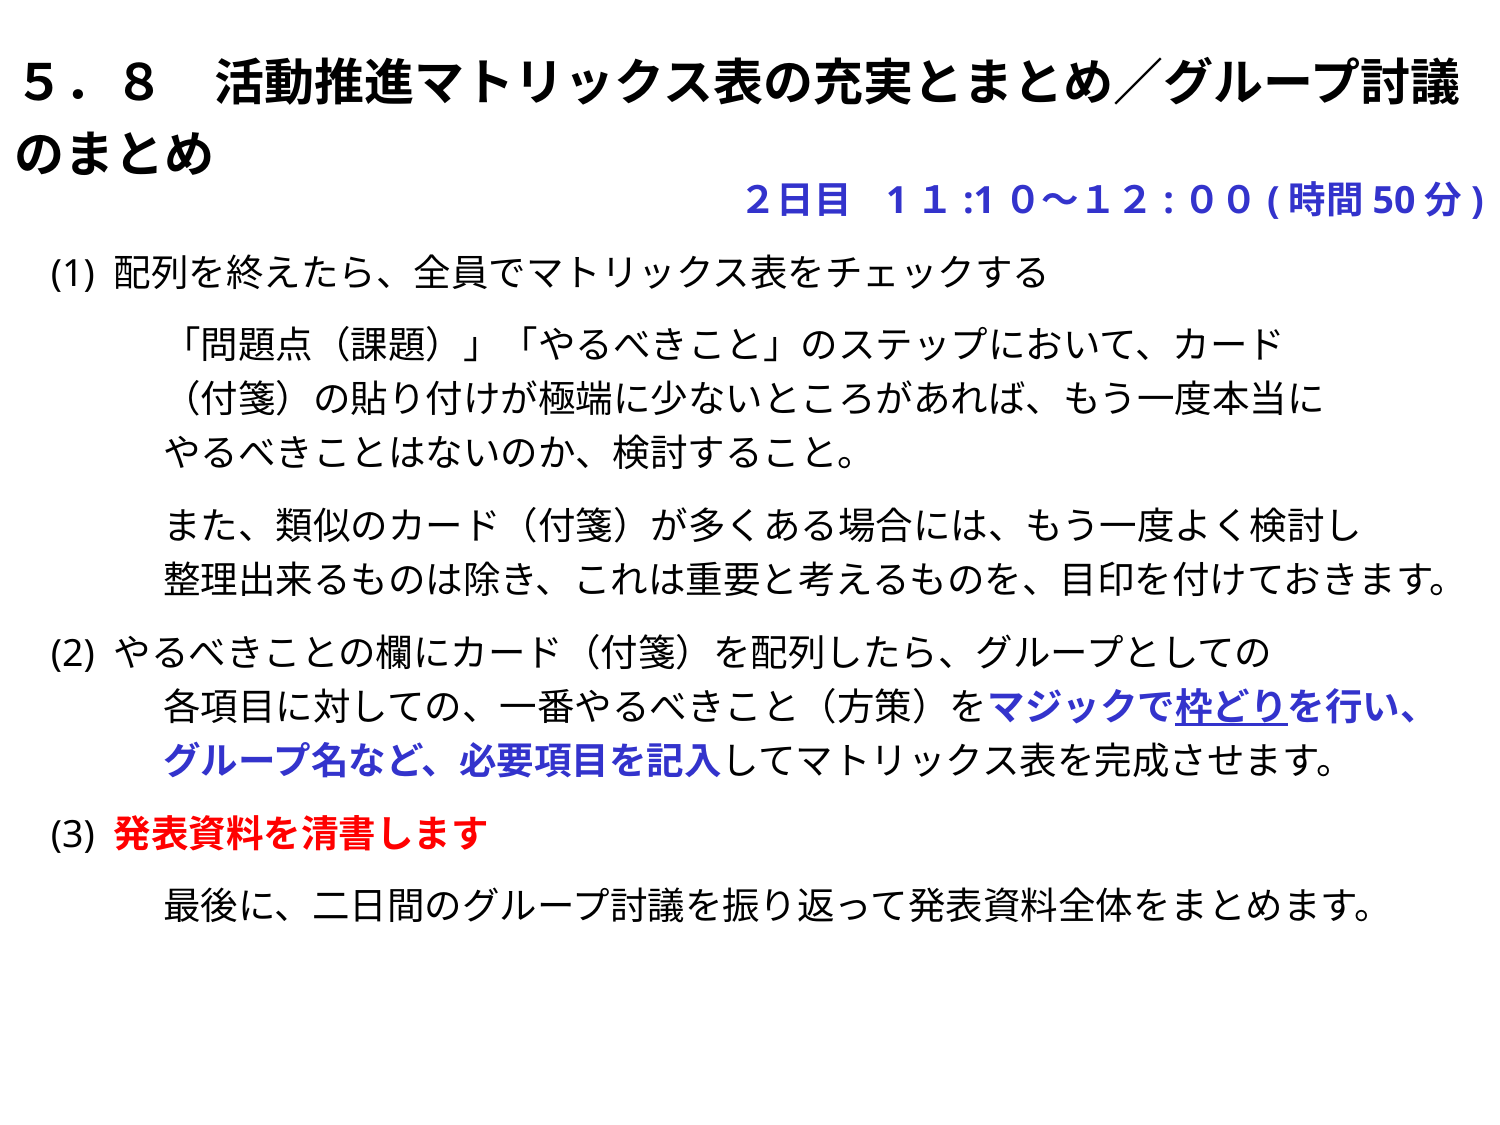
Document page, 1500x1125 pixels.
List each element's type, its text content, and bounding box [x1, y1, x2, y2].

text_box ２日目 1１:1０～１２:００(時間50分) (1) 配列を終えたら、全員でマトリックス表をチェックする 「問題点（課題）」「やるべきこと」のステップにおいて、カード （付箋）の貼り付けが極端に少ないところがあれば、もう一度本当に やるべきことはないのか、検討すること。 また、類似のカード（付箋）が多くある場合には、もう一度よく検討し 整理出来るものは除き、これは重要と考えるものを、目印を付けておきます。 (2) やるべきことの欄にカード（付箋）を配列したら、グループとしての 各項目に対しての、一番やるべきこと（方策）をマジックで枠どりを行い、 グループ名など、必要項目を記入してマトリックス表を完成させます。 (3) 発表資料を清書します 最後に、二日間のグループ討議を振り返って発表資料全体をまとめます。 [36, 159, 1499, 935]
text_box ５．８ 活動推進マトリックス表の充実とまとめ／グループ討議のまとめ [0, 30, 1491, 190]
